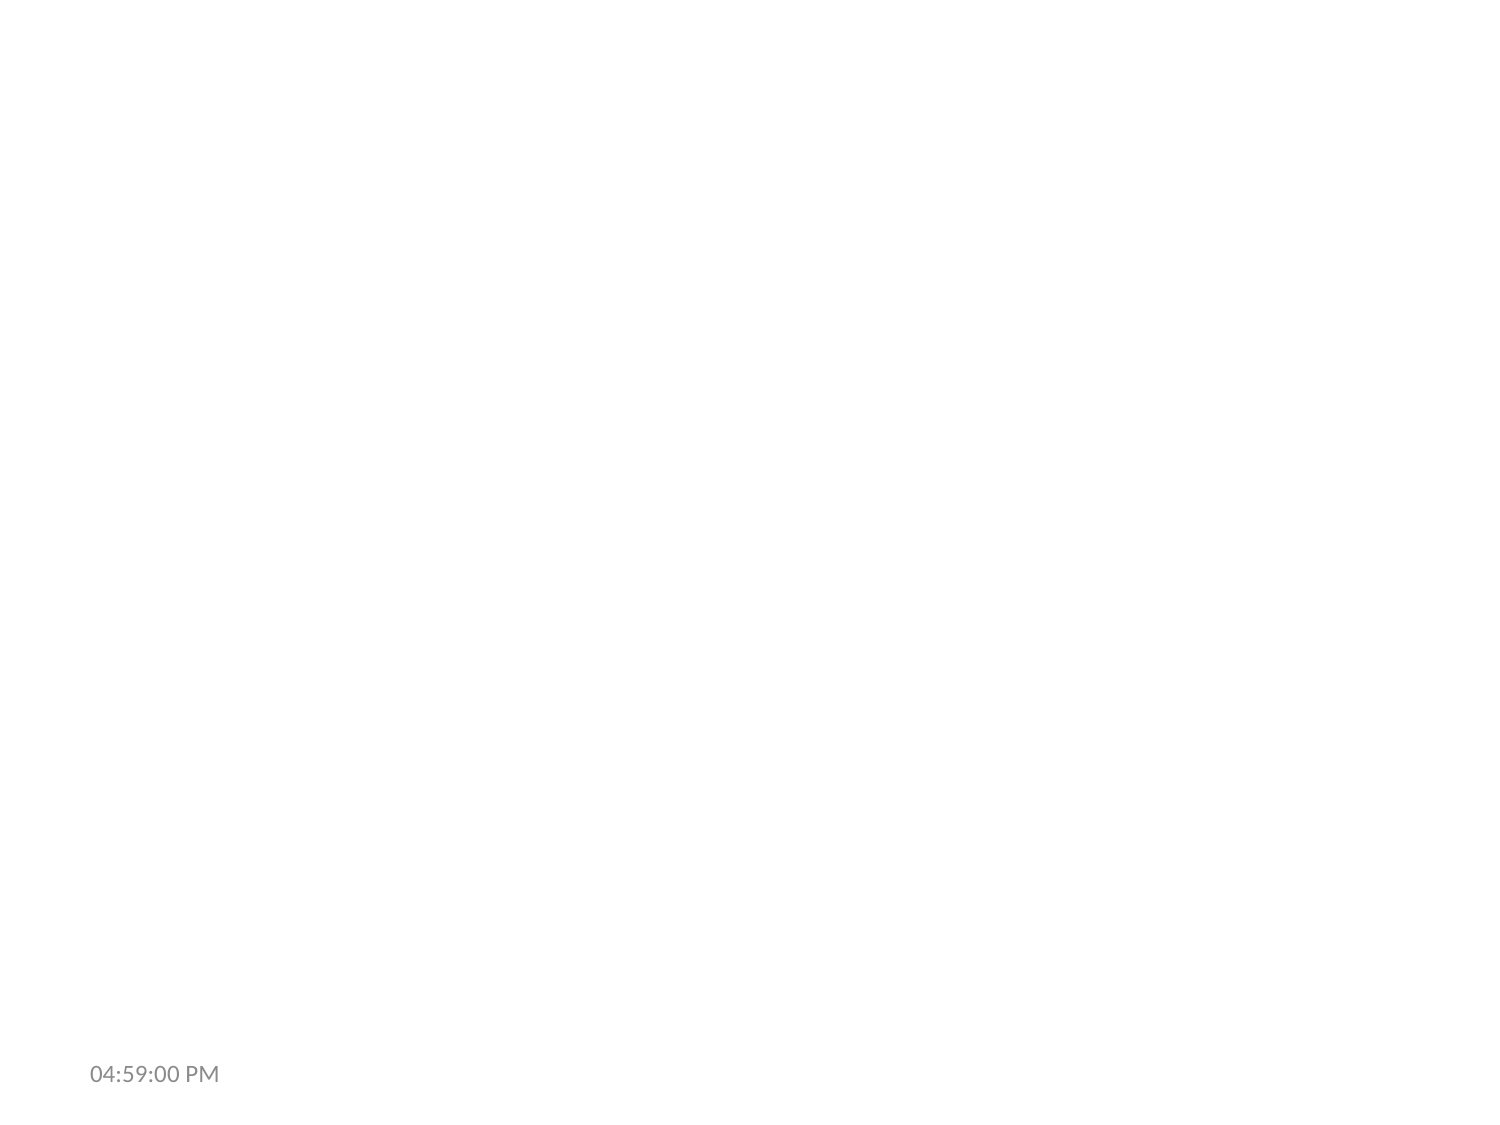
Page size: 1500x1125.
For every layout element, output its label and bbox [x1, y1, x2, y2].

slide_number [75, 1042, 425, 1103]
